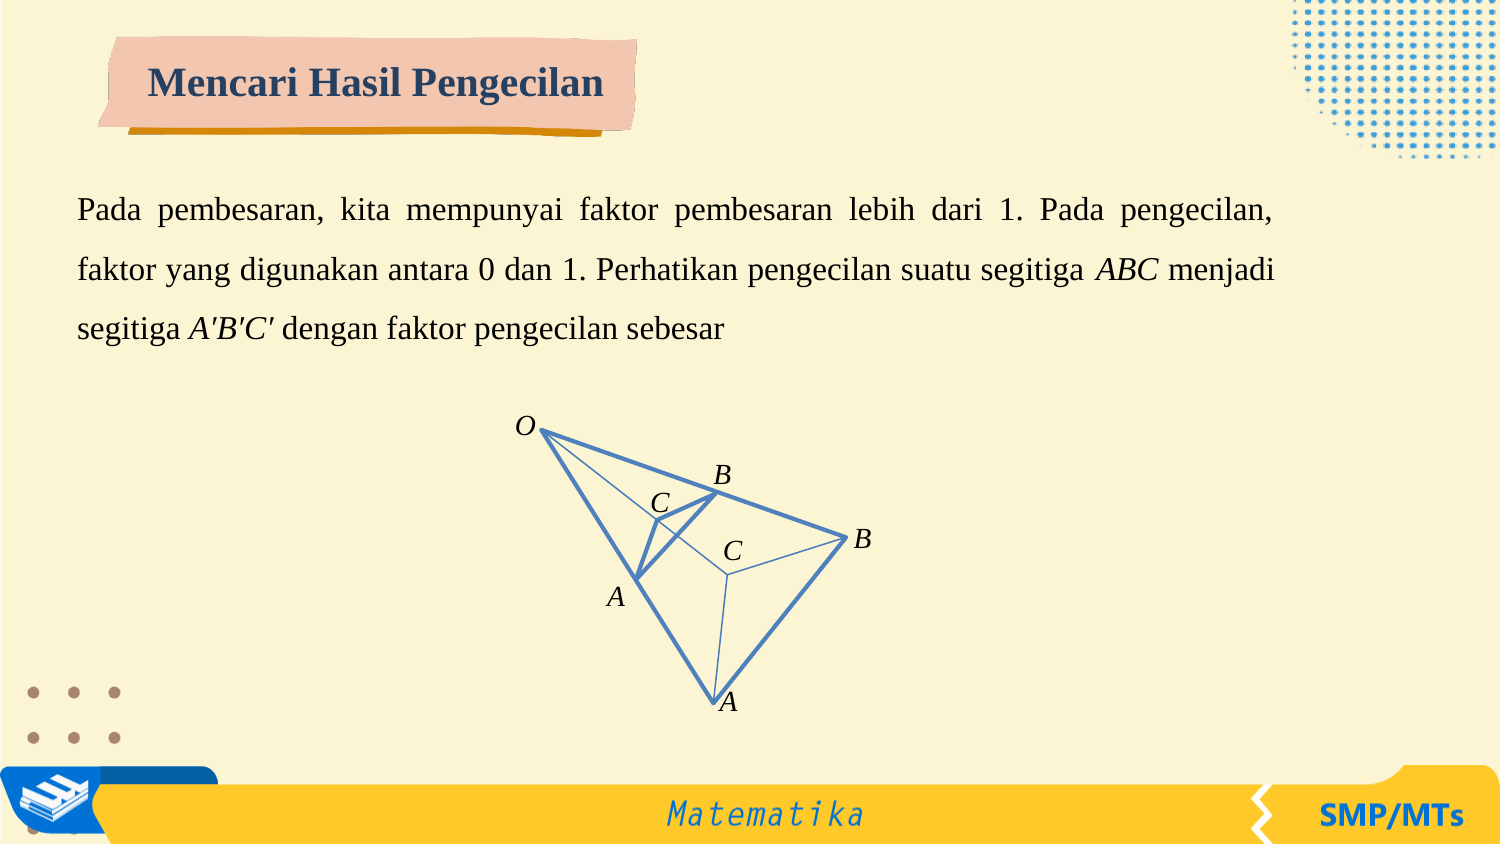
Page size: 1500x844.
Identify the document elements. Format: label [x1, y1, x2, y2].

text_box [499, 399, 922, 727]
picture [0, 0, 1500, 844]
text_box [98, 36, 711, 137]
